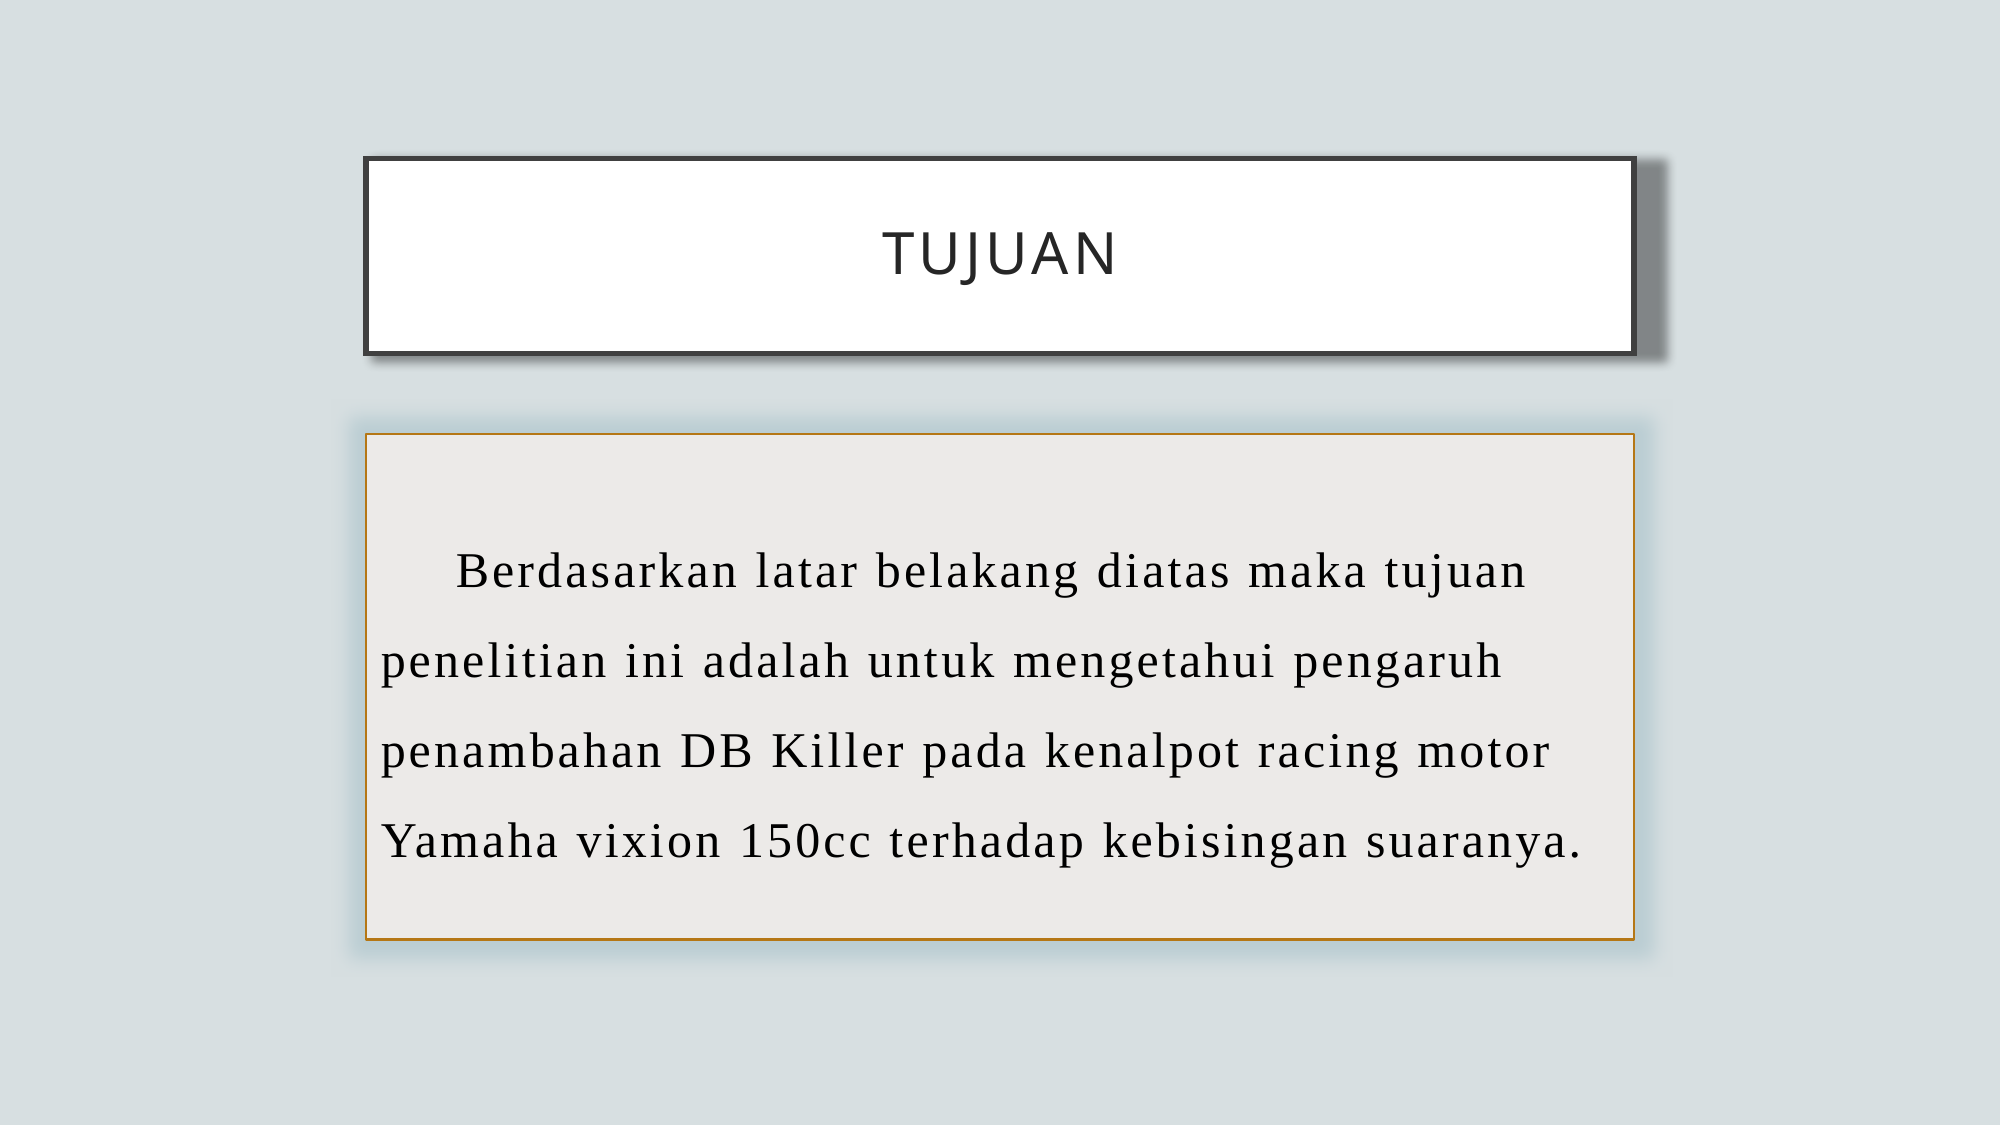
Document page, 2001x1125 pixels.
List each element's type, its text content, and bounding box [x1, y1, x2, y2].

text_box Berdasarkan latar belakang diatas maka tujuan penelitian ini adalah untuk mengetahui pengaruh penambahan DB Killer pada kenalpot racing motor Yamaha vixion 150cc terhadap kebisingan suaranya. [365, 433, 1635, 941]
title Tujuan [363, 156, 1637, 356]
